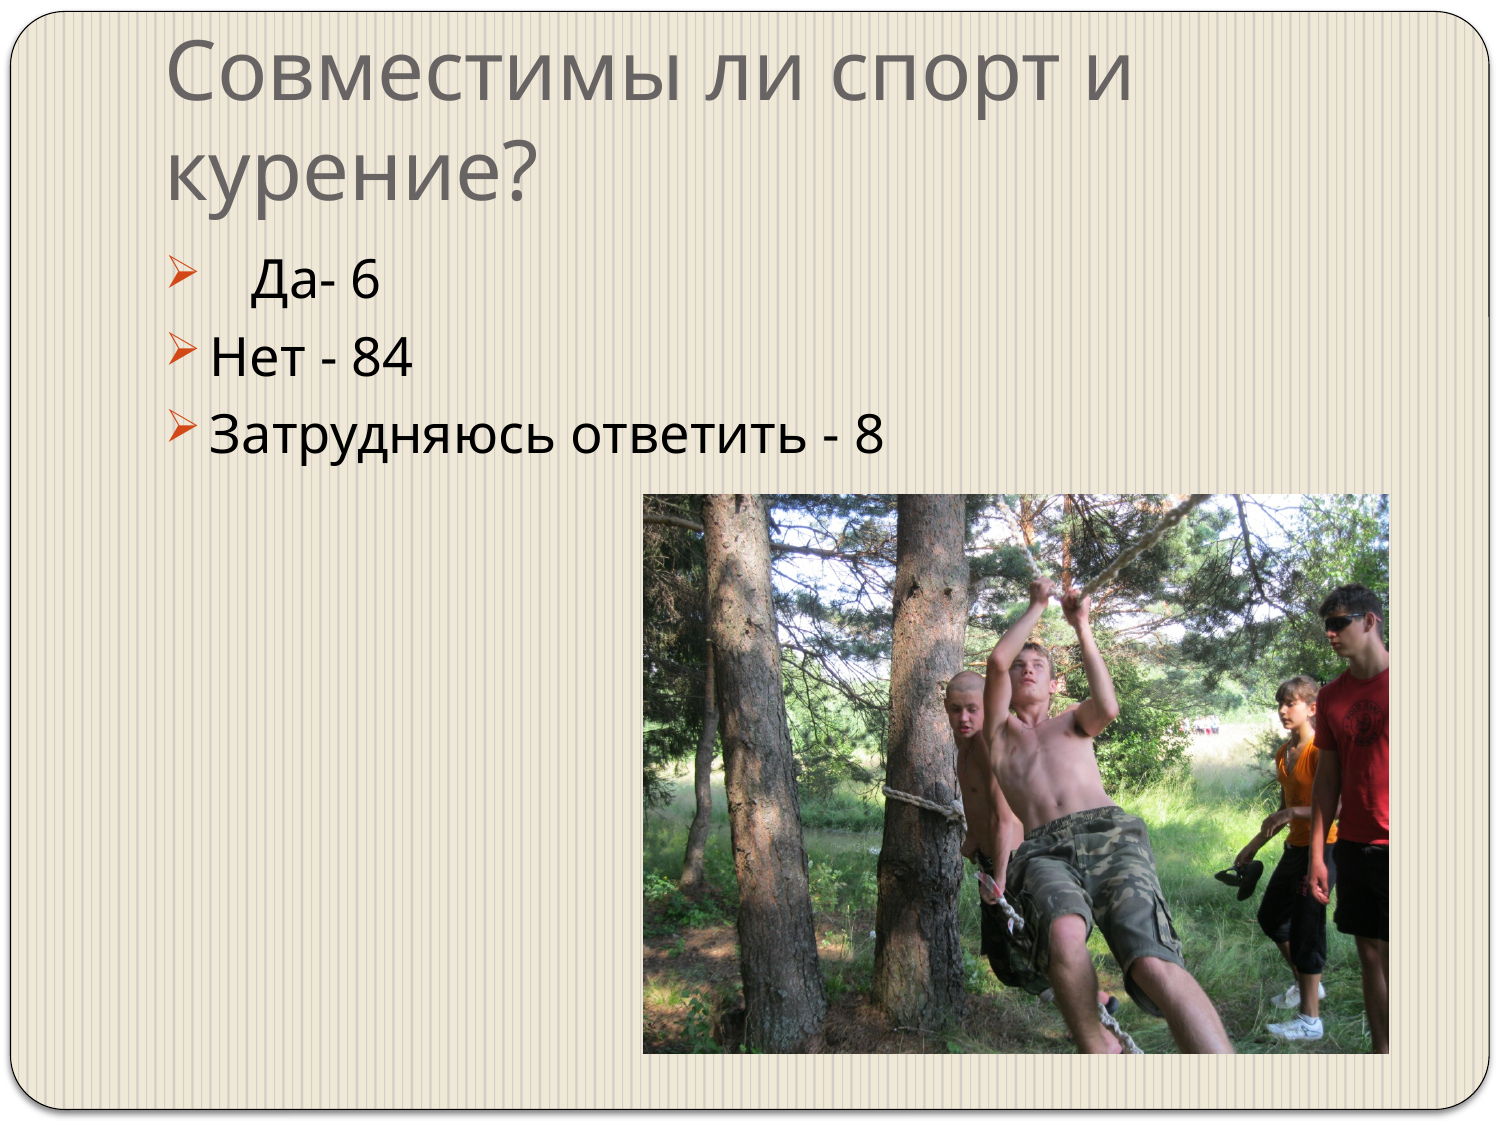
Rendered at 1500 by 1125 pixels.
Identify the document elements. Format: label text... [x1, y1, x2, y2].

title Совместимы ли спорт и курение? [150, 45, 1425, 233]
picture [643, 494, 1390, 1054]
list Да- 6 Нет - 84 Затрудняюсь ответить - 8 [150, 237, 1425, 988]
